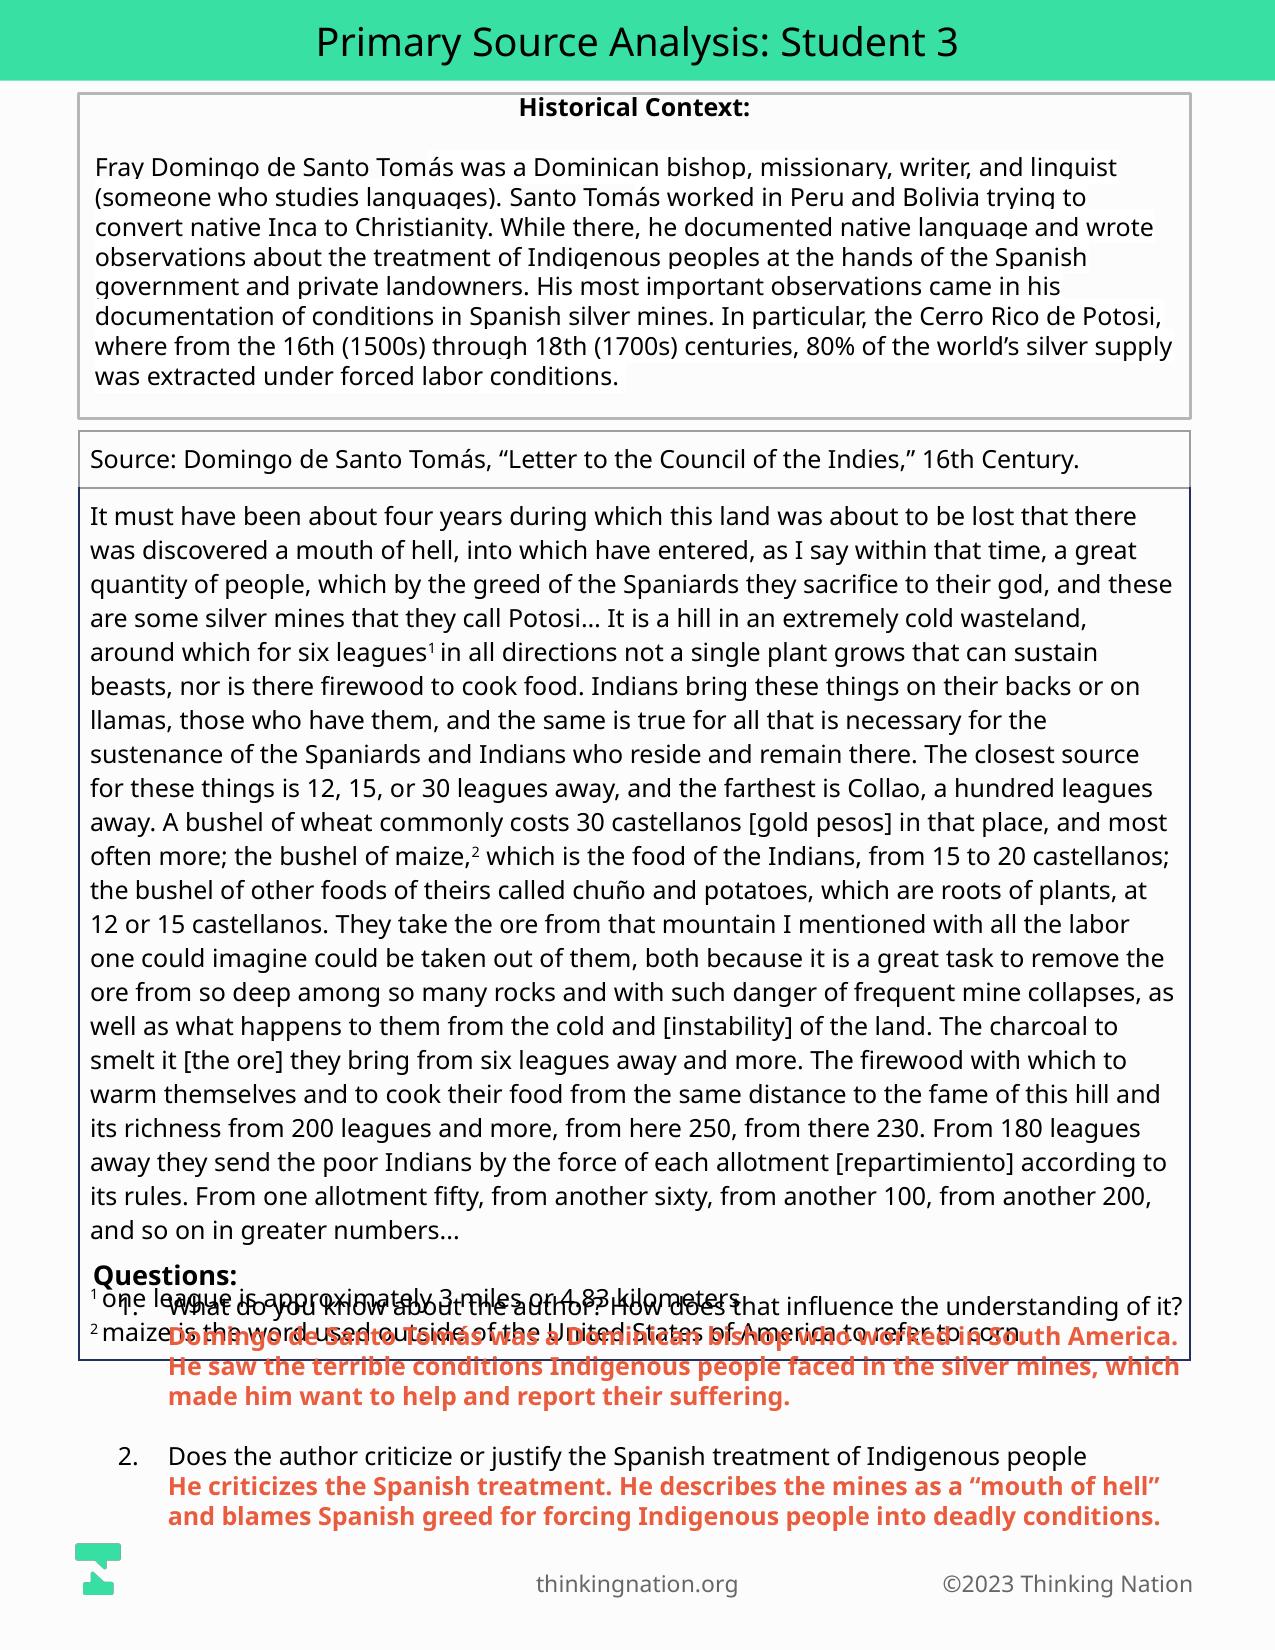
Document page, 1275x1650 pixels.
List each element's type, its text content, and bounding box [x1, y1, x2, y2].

text_box Historical Context: Fray Domingo de Santo Tomás was a Dominican bishop, missionary, writer, and linguist (someone who studies languages). Santo Tomás worked in Peru and Bolivia trying to convert native Inca to Christianity. While there, he documented native language and wrote observations about the treatment of Indigenous peoples at the hands of the Spanish government and private landowners. His most important observations came in his documentation of conditions in Spanish silver mines. In particular, the Cerro Rico de Potosi, where from the 16th (1500s) through 18th (1700s) centuries, 80% of the world’s silver supply was extracted under forced labor conditions. [78, 93, 1191, 419]
table_cell It must have been about four years during which this land was about to be lost that there was discovered a mouth of hell, into which have entered, as I say within that time, a great quantity of people, which by the greed of the Spaniards they sacrifice to their god, and these are some silver mines that they call Potosi… It is a hill in an extremely cold wasteland, around which for six leagues1 in all directions not a single plant grows that can sustain beasts, nor is there firewood to cook food. Indians bring these things on their backs or on llamas, those who have them, and the same is true for all that is necessary for the sustenance of the Spaniards and Indians who reside and remain there. The closest source for these things is 12, 15, or 30 leagues away, and the farthest is Collao, a hundred leagues away. A bushel of wheat commonly costs 30 castellanos [gold pesos] in that place, and most often more; the bushel of maize,2 which is the food of the Indians, from 15 to 20 castellanos; the bushel of other foods of theirs called chuño and potatoes, which are roots of plants, at 12 or 15 castellanos. They take the ore from that mountain I mentioned with all the labor one could imagine could be taken out of them, both because it is a great task to remove the ore from so deep among so many rocks and with such danger of frequent mine collapses, as well as what happens to them from the cold and [instability] of the land. The charcoal to smelt it [the ore] they bring from six leagues away and more. The firewood with which to warm themselves and to cook their food from the same distance to the fame of this hill and its richness from 200 leagues and more, from here 250, from there 230. From 180 leagues away they send the poor Indians by the force of each allotment [repartimiento] according to its rules. From one allotment fifty, from another sixty, from another 100, from another 200, and so on in greater numbers... 1 one league is approximately 3 miles or 4.83 kilometers 2 maize is the word used outside of the United States of America to refer to corn [80, 489, 1189, 1243]
picture [62, 1533, 134, 1605]
table_header Source: Domingo de Santo Tomás, “Letter to the Council of the Indies,” 16th Century. [80, 432, 1189, 487]
text_box Questions: What do you know about the author? How does that influence the understanding of it? Domingo de Santo Tomás was a Dominican bishop who worked in South America. He saw the terrible conditions Indigenous people faced in the silver mines, which made him want to help and report their suffering. Does the author criticize or justify the Spanish treatment of Indigenous people He criticizes the Spanish treatment. He describes the mines as a “mouth of hell” and blames Spanish greed for forcing Indigenous people into deadly conditions. [77, 1243, 1213, 1546]
text_box thinkingnation.org [486, 1553, 789, 1605]
text_box Primary Source Analysis: Student 3 [0, 0, 1275, 81]
text_box ©2023 Thinking Nation [907, 1553, 1210, 1605]
